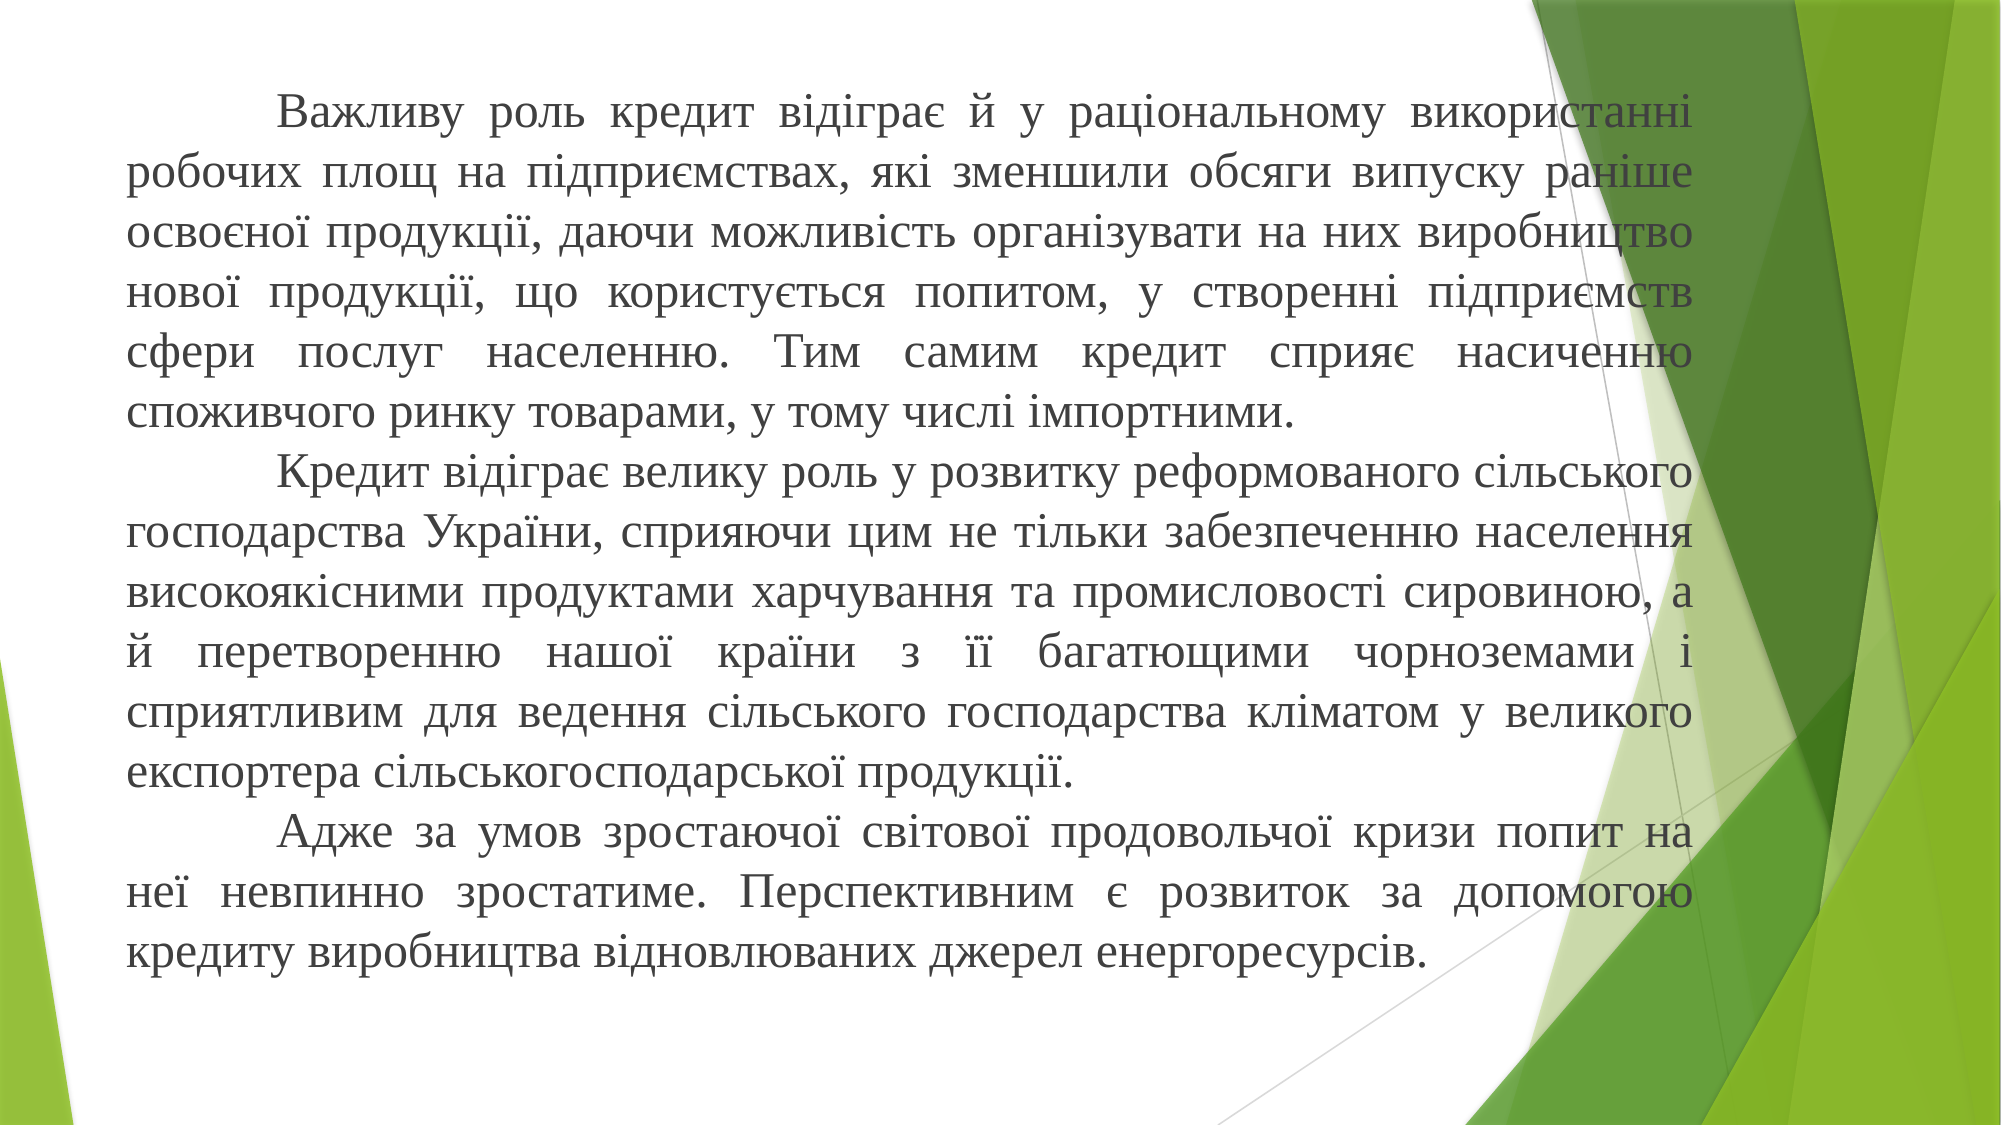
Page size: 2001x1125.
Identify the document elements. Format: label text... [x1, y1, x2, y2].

list Важливу роль кредит відіграє й у раціональному використанні робочих площ на підприємствах, які зменшили обсяги випуску раніше освоєної продукції, даючи можливість організувати на них виробництво нової продукції, що користується попитом, у створенні підприємств сфери послуг населенню. Тим самим кредит сприяє насиченню споживчого ринку товарами, у тому числі імпортними. Кредит відіграє велику роль у розвитку реформованого сільського господарства України, сприяючи цим не тільки забезпеченню населення високоякісними продуктами харчування та промисловості сировиною, а й перетворенню нашої країни з її багатющими чорноземами і сприятливим для ведення сільського господарства кліматом у великого експортера сільськогосподарської продукції. Адже за умов зростаючої світової продовольчої кризи попит на неї невпинно зростатиме. Перспективним є розвиток за допомогою кредиту виробництва відновлюваних джерел енергоресурсів. [111, 69, 1710, 1053]
